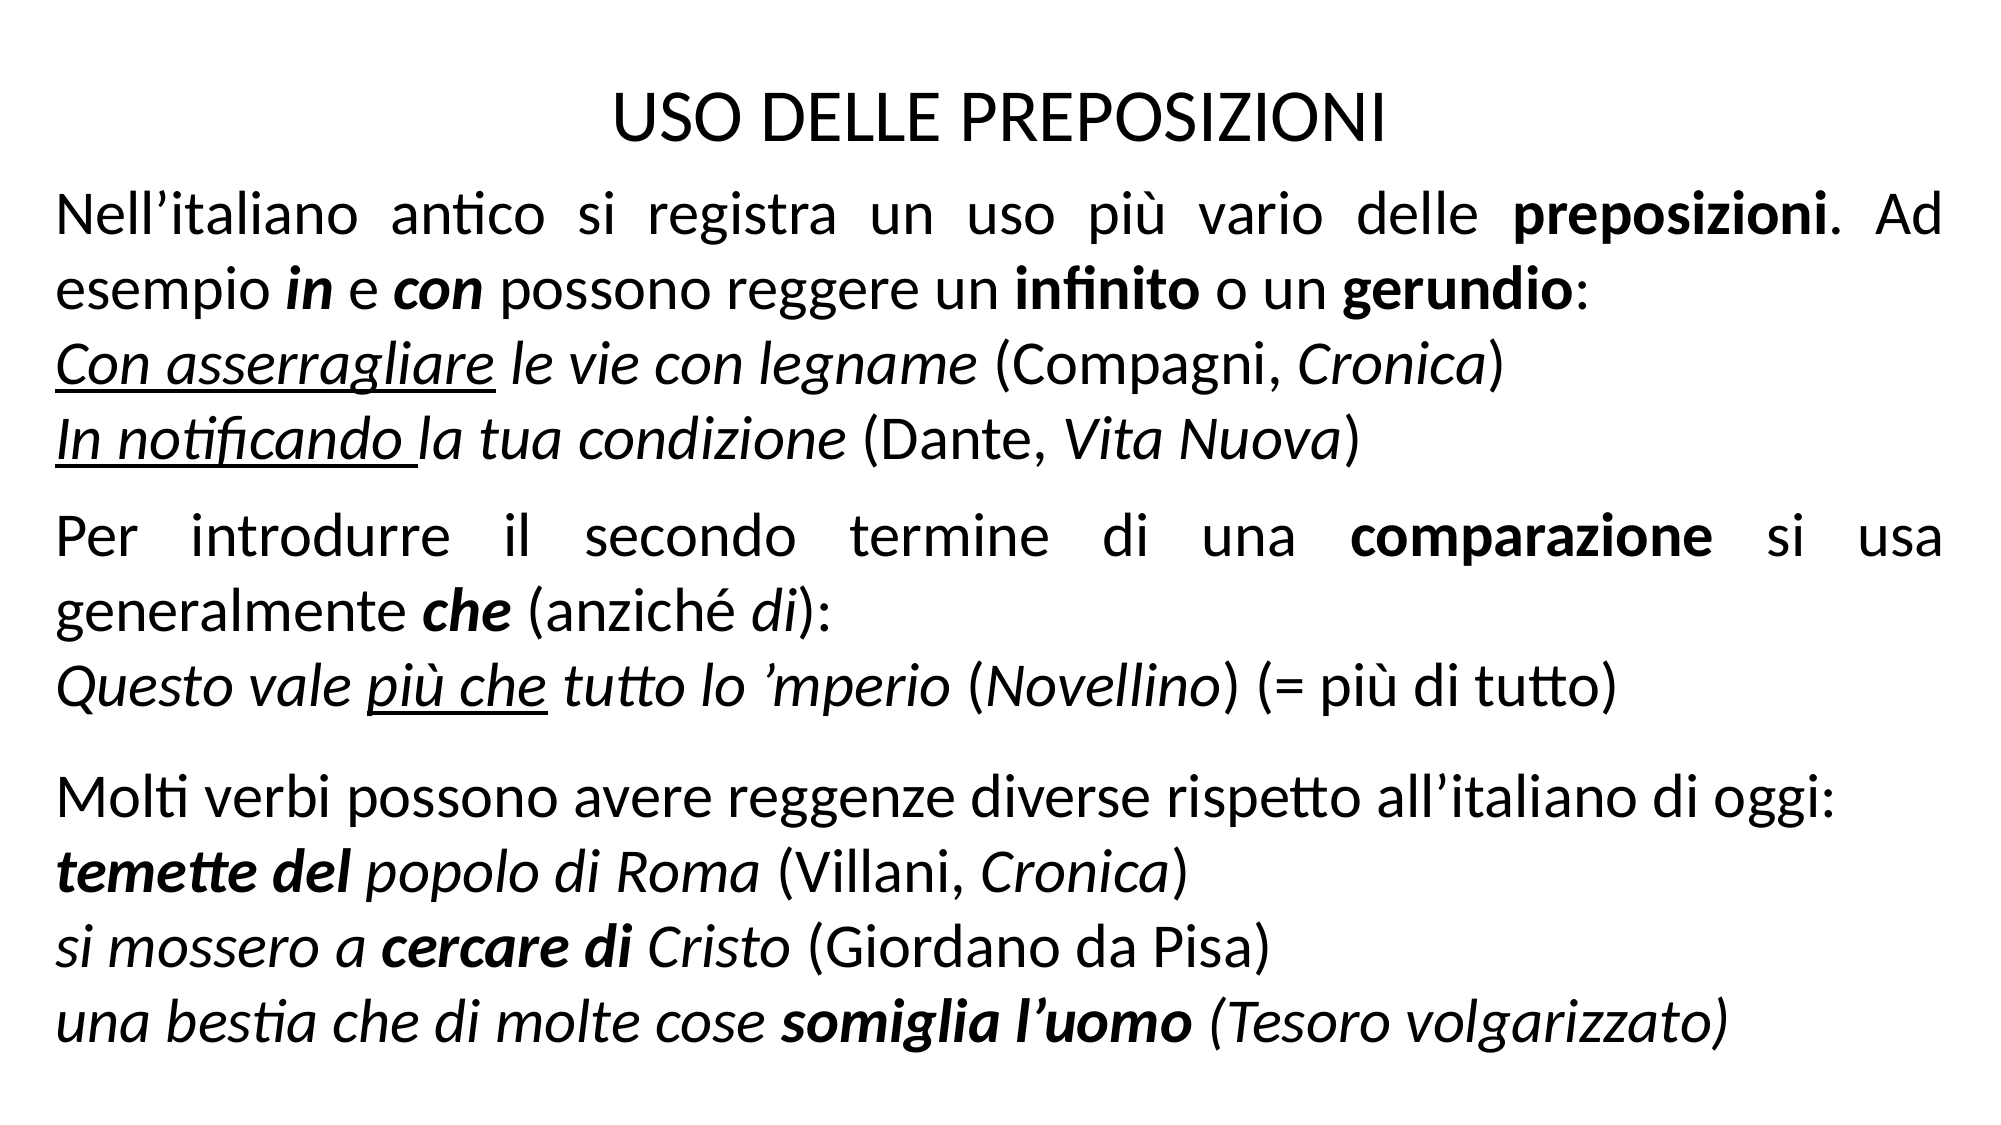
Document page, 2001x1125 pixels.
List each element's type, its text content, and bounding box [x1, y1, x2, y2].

text_box USO DELLE PREPOSIZIONI [53, 58, 1947, 164]
text_box Nell’italiano antico si registra un uso più vario delle preposizioni. Ad esempio in e con possono reggere un infinito o un gerundio: Con asserragliare le vie con legname (Compagni, Cronica) In notificando la tua condizione (Dante, Vita Nuova) [40, 164, 1960, 480]
text_box Molti verbi possono avere reggenze diverse rispetto all’italiano di oggi: temette del popolo di Roma (Villani, Cronica) si mossero a cercare di Cristo (Giordano da Pisa) una bestia che di molte cose somiglia l’uomo (Tesoro volgarizzato) [40, 747, 1960, 1063]
text_box Per introdurre il secondo termine di una comparazione si usa generalmente che (anziché di): Questo vale più che tutto lo ’mperio (Novellino) (= più di tutto) [40, 487, 1960, 727]
